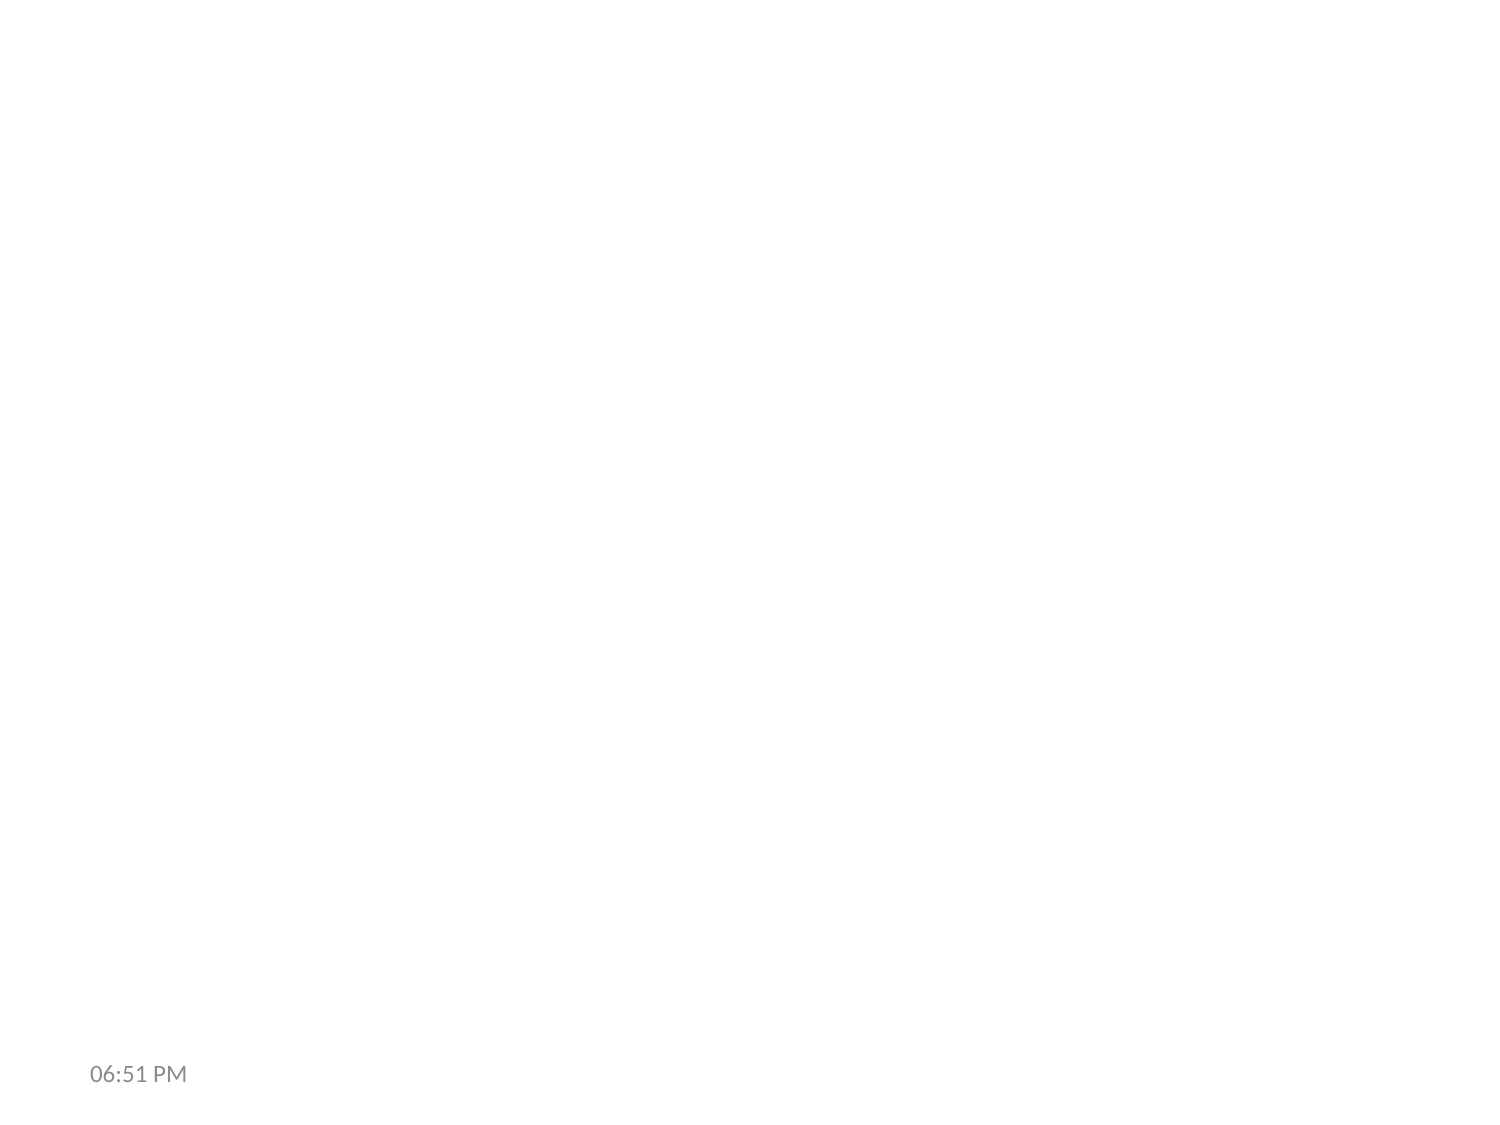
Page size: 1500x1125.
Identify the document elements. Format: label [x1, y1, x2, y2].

slide_number [75, 1042, 425, 1103]
